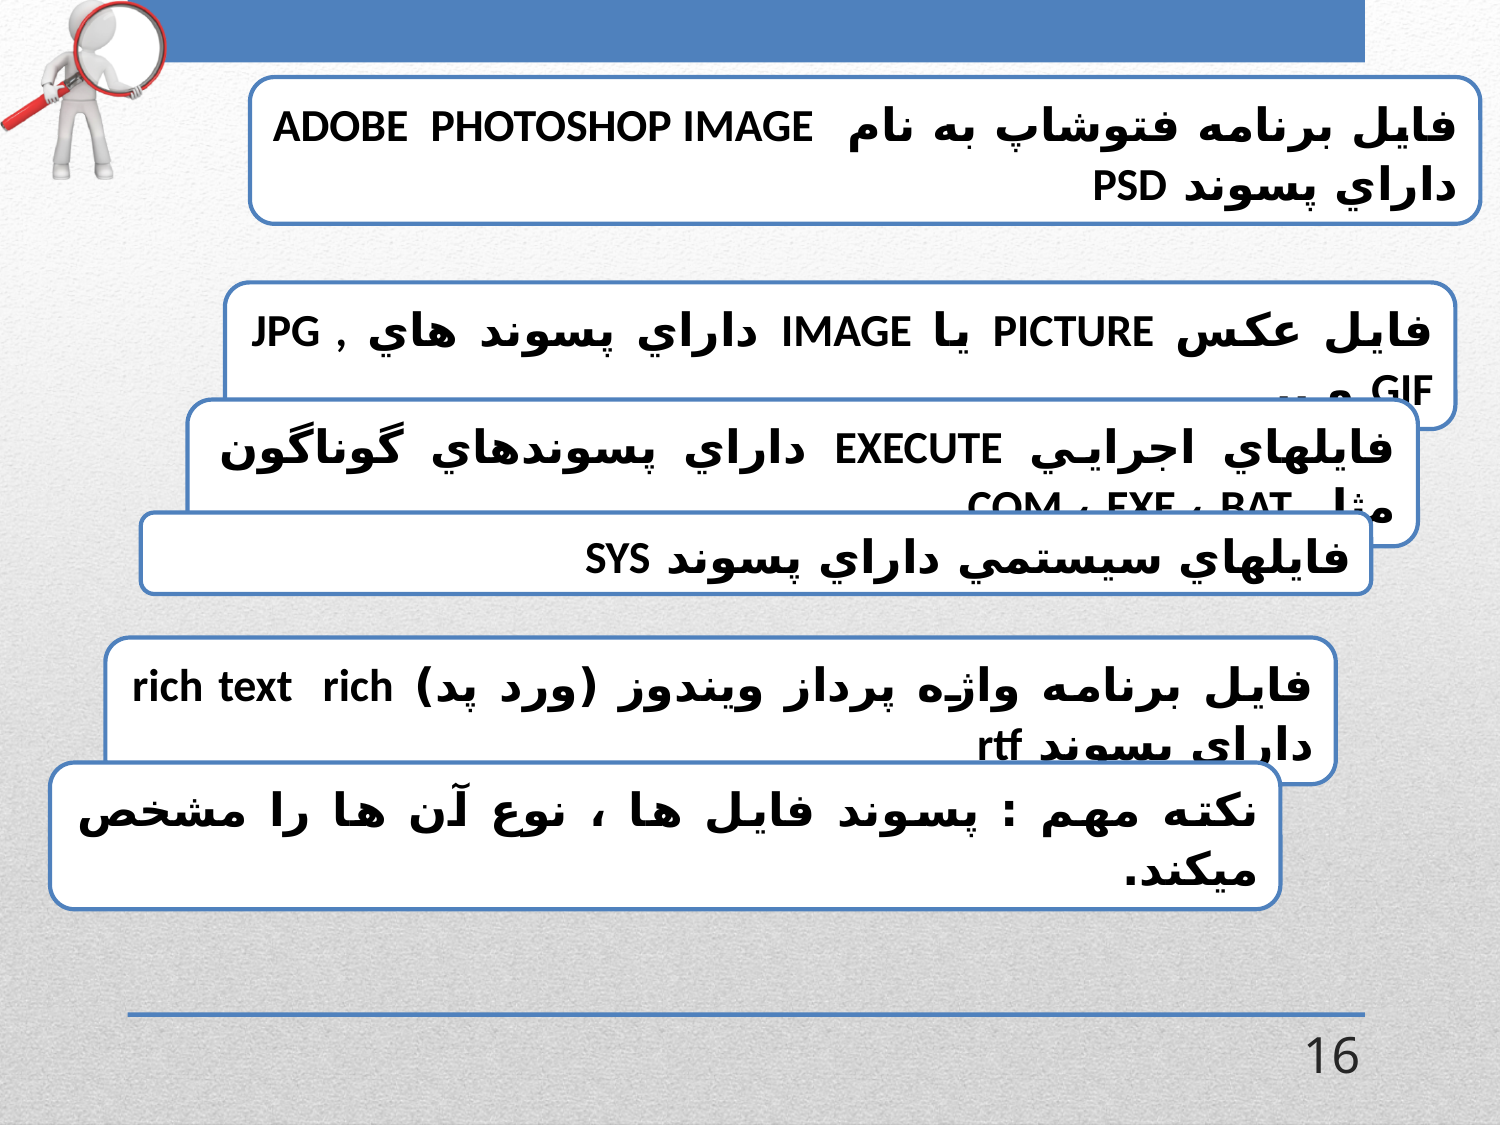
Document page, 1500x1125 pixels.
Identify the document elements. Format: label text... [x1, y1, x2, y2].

text_box فايلهاي سيستمي داراي پسوند SYS [138, 510, 1374, 597]
text_box فايل برنامه فتوشاپ به نام ADOBE PHOTOSHOP IMAGE داراي پسوند PSD [247, 74, 1483, 226]
text_box فايلهاي اجرايي EXECUTE داراي پسوندهاي گوناگون مثل COM ، EXE ، BAT [185, 397, 1421, 549]
text_box [78, 1004, 1367, 1083]
picture [0, 0, 167, 181]
text_box فايل برنامه واژه پرداز ويندوز (ورد پد) rich text rich داراي پسوند rtf [103, 635, 1338, 787]
text_box فايل عكس PICTURE يا IMAGE داراي پسوند هاي JPG , GIF و .. [222, 280, 1458, 432]
slide_number 16 [1250, 1027, 1375, 1088]
text_box نكته مهم : پسوند فايل ها ، نوع آن ها را مشخص ميكند. [47, 760, 1283, 912]
